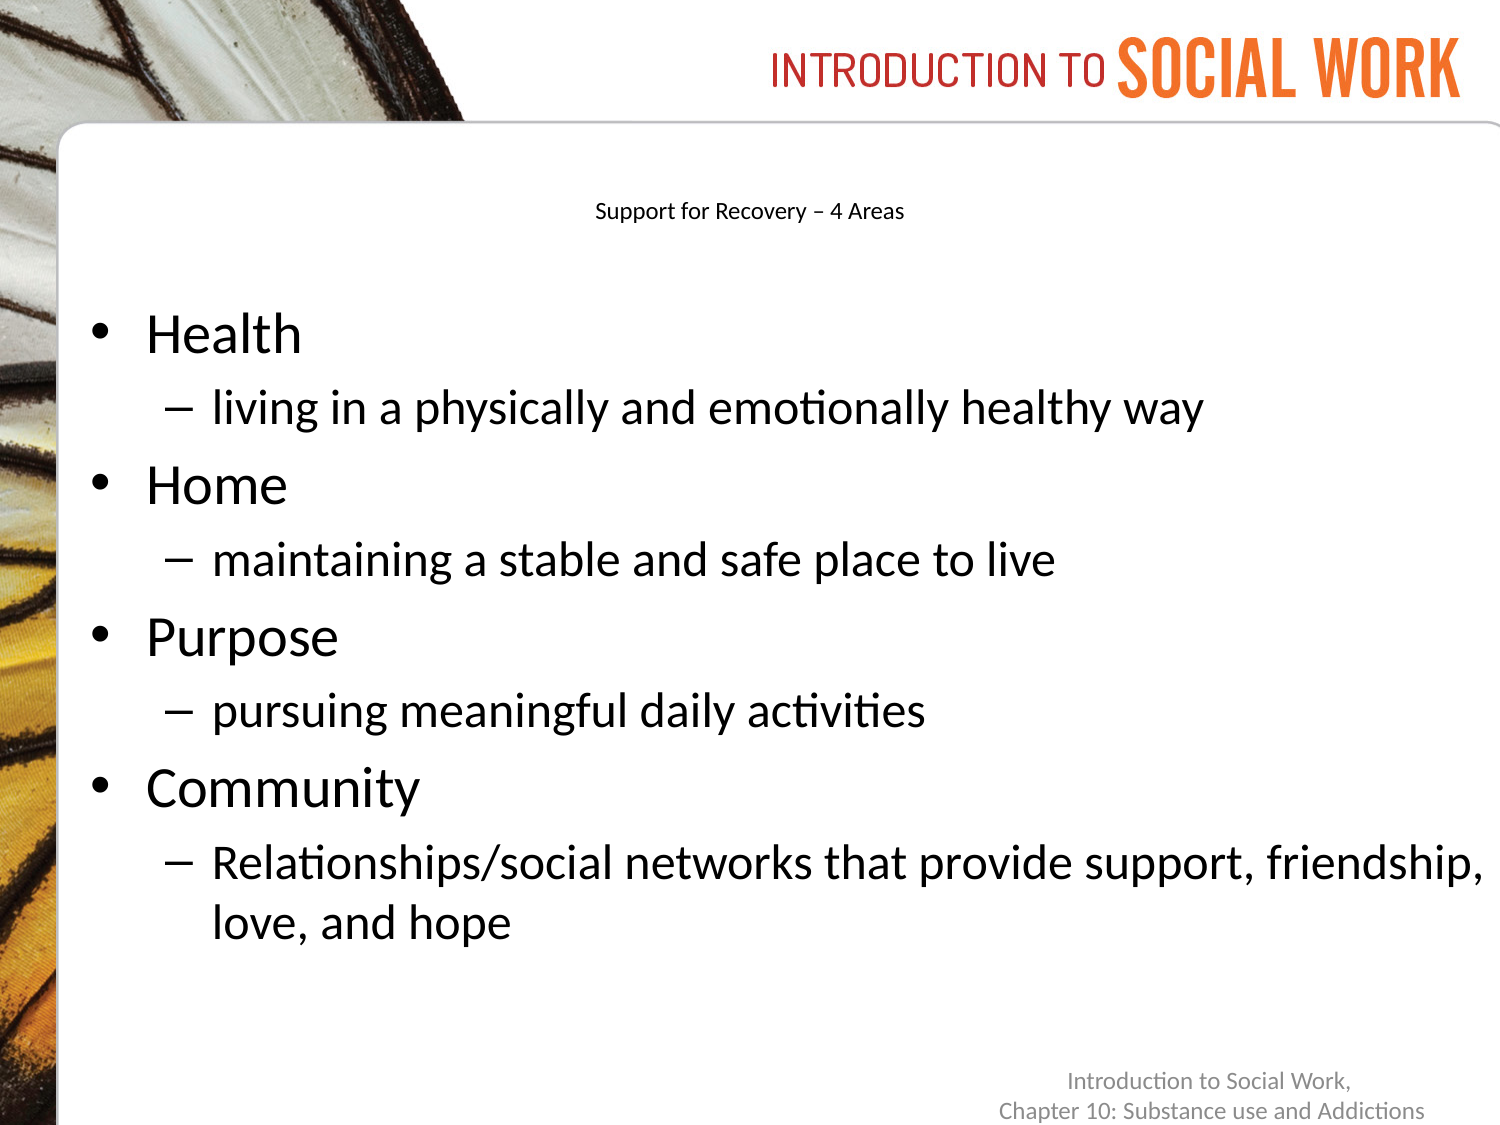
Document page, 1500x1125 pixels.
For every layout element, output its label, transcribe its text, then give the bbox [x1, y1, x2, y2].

picture [0, 0, 1500, 1125]
footer Introduction to Social Work, Chapter 10: Substance use and Addictions [950, 1065, 1475, 1125]
title Support for Recovery – 4 Areas [75, 187, 1425, 233]
list Health living in a physically and emotionally healthy way Home maintaining a stable and safe place to live Purpose pursuing meaningful daily activities Community Relationships/social networks that provide support, friendship, love, and hope [75, 287, 1500, 1050]
